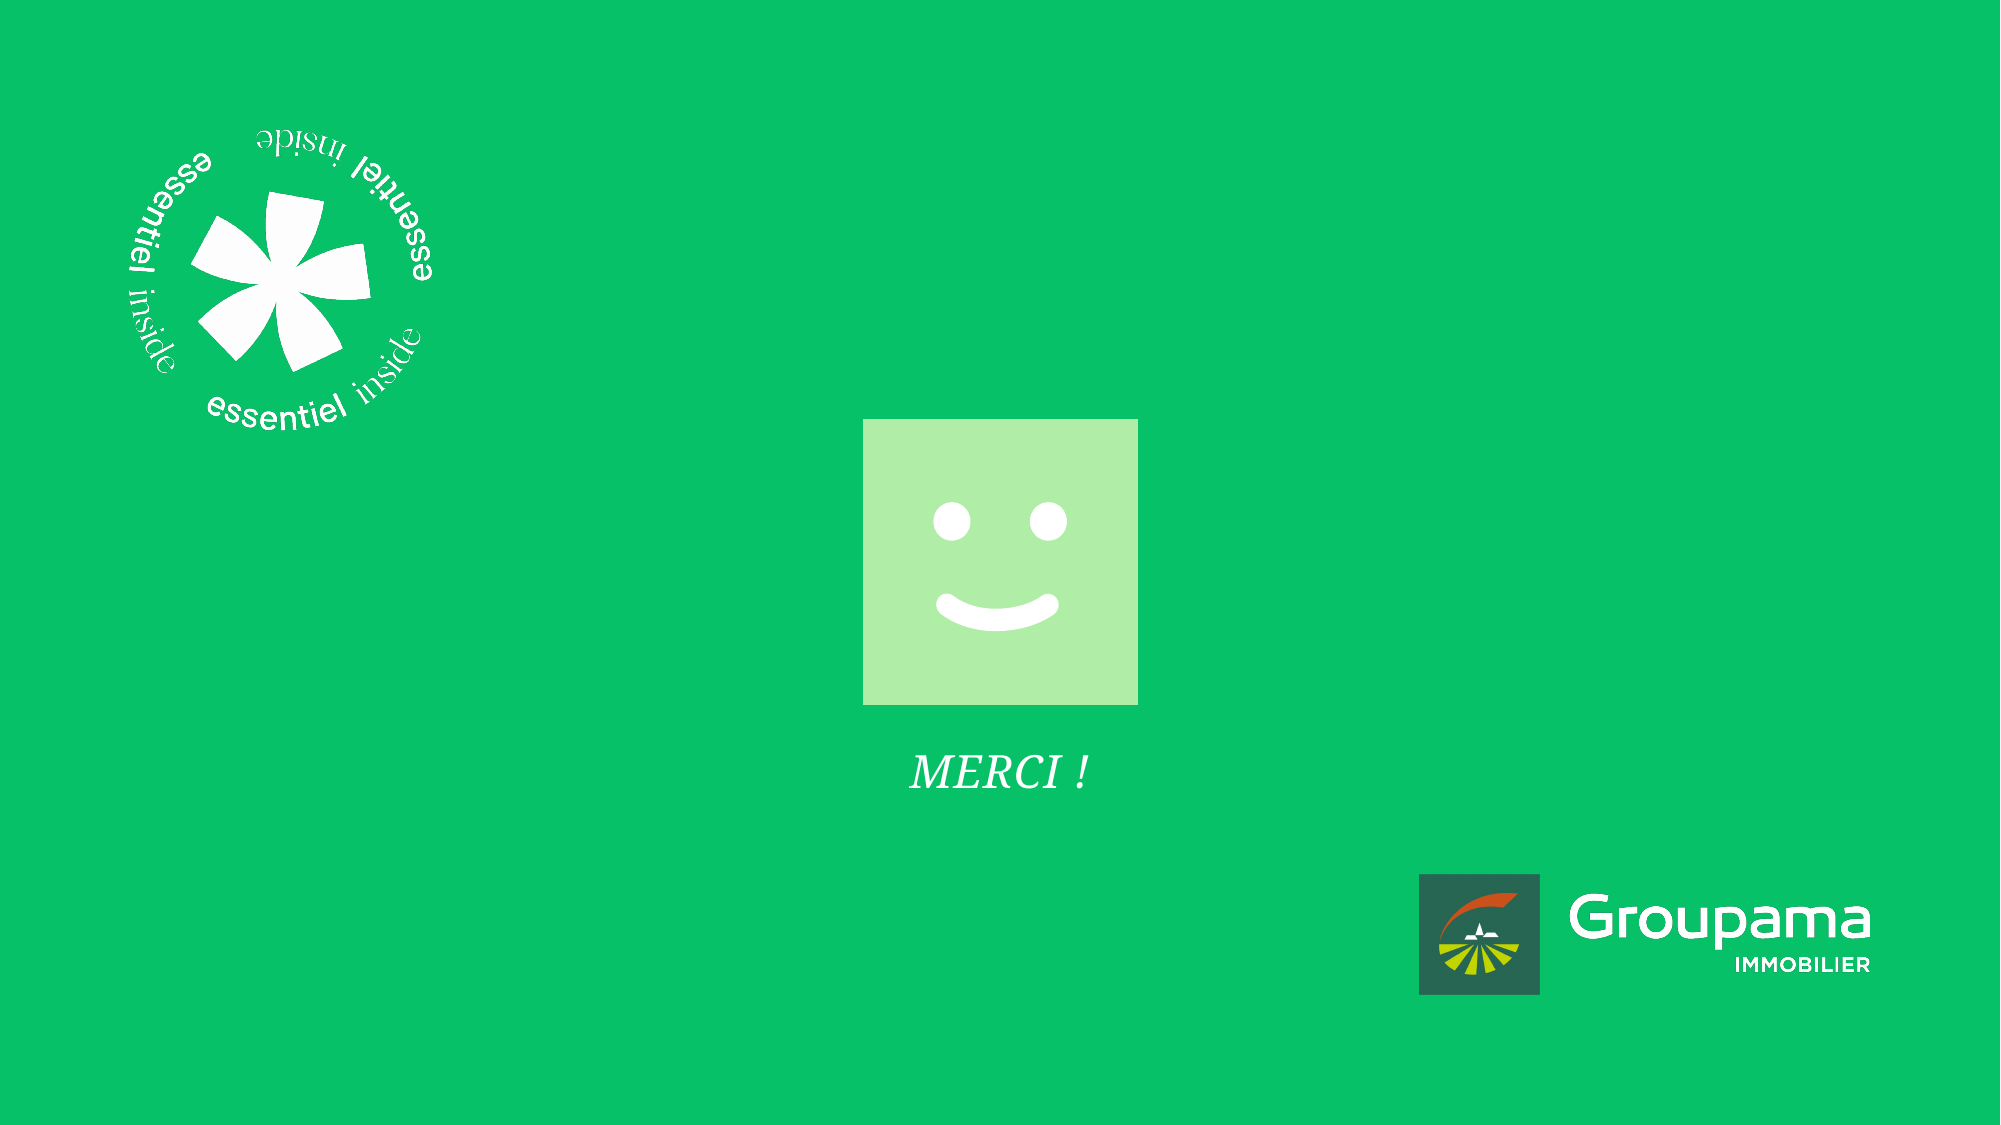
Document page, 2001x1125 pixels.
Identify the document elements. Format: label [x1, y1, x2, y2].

picture [129, 129, 432, 431]
picture [1419, 874, 1870, 995]
